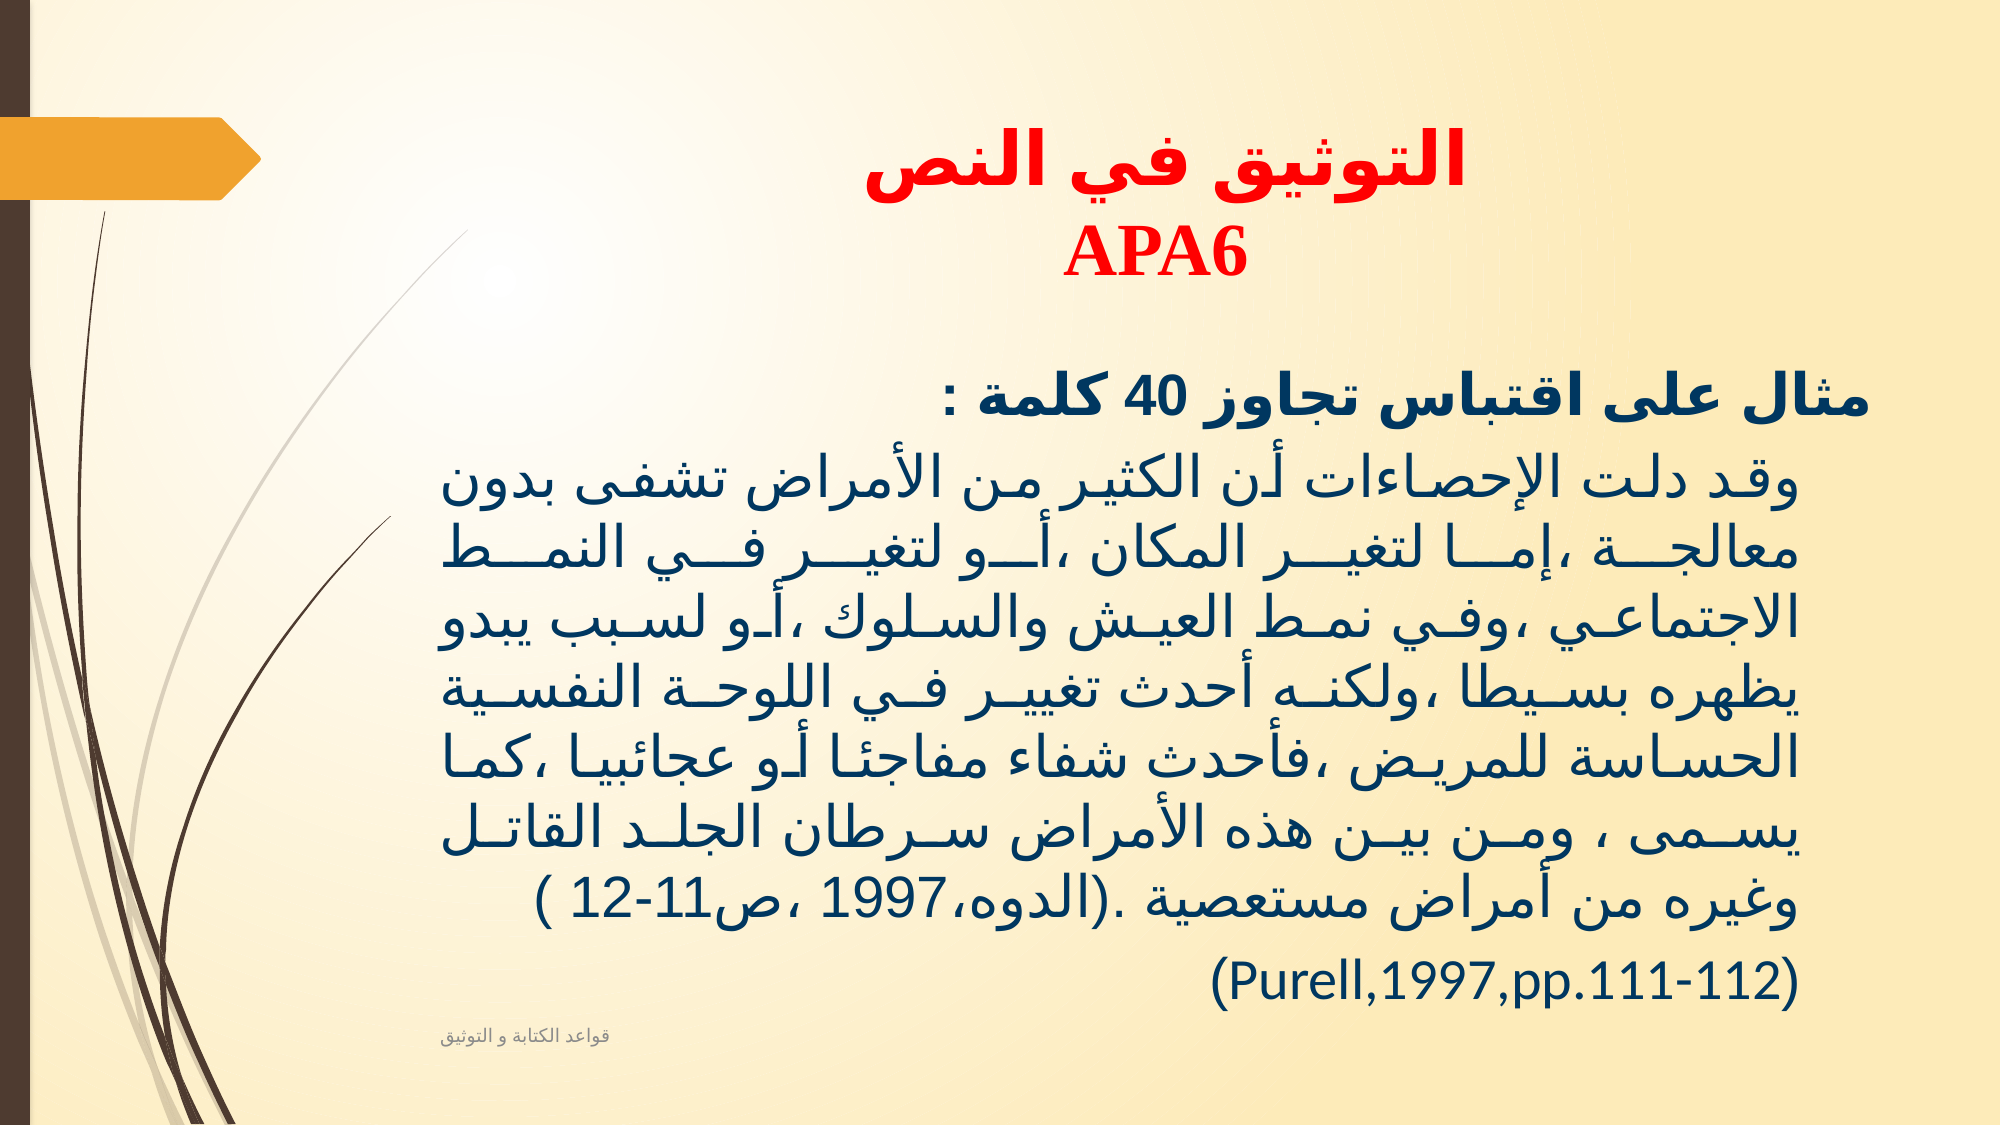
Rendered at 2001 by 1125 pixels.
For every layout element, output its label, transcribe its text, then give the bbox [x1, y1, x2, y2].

footer قواعد الكتابة و التوثيق [424, 1006, 1675, 1067]
list مثال على اقتباس تجاوز 40 كلمة : وقد دلت الإحصاءات أن الكثير من الأمراض تشفى بدون معالجة ،إما لتغير المكان ،أو لتغير في النمط الاجتماعي ،وفي نمط العيش والسلوك ،أو لسبب يبدو يظهره بسيطا ،ولكنه أحدث تغيير في اللوحة النفسية الحساسة للمريض ،فأحدث شفاء مفاجئا أو عجائبيا ،كما يسمى ، ومن بين هذه الأمراض سرطان الجلد القاتل وغيره من أمراض مستعصية .(الدوه،1997 ،ص11-12 ) (Purell,1997,pp.111-112) [424, 350, 1888, 970]
title التوثيق في النص APA6 [425, 102, 1888, 313]
